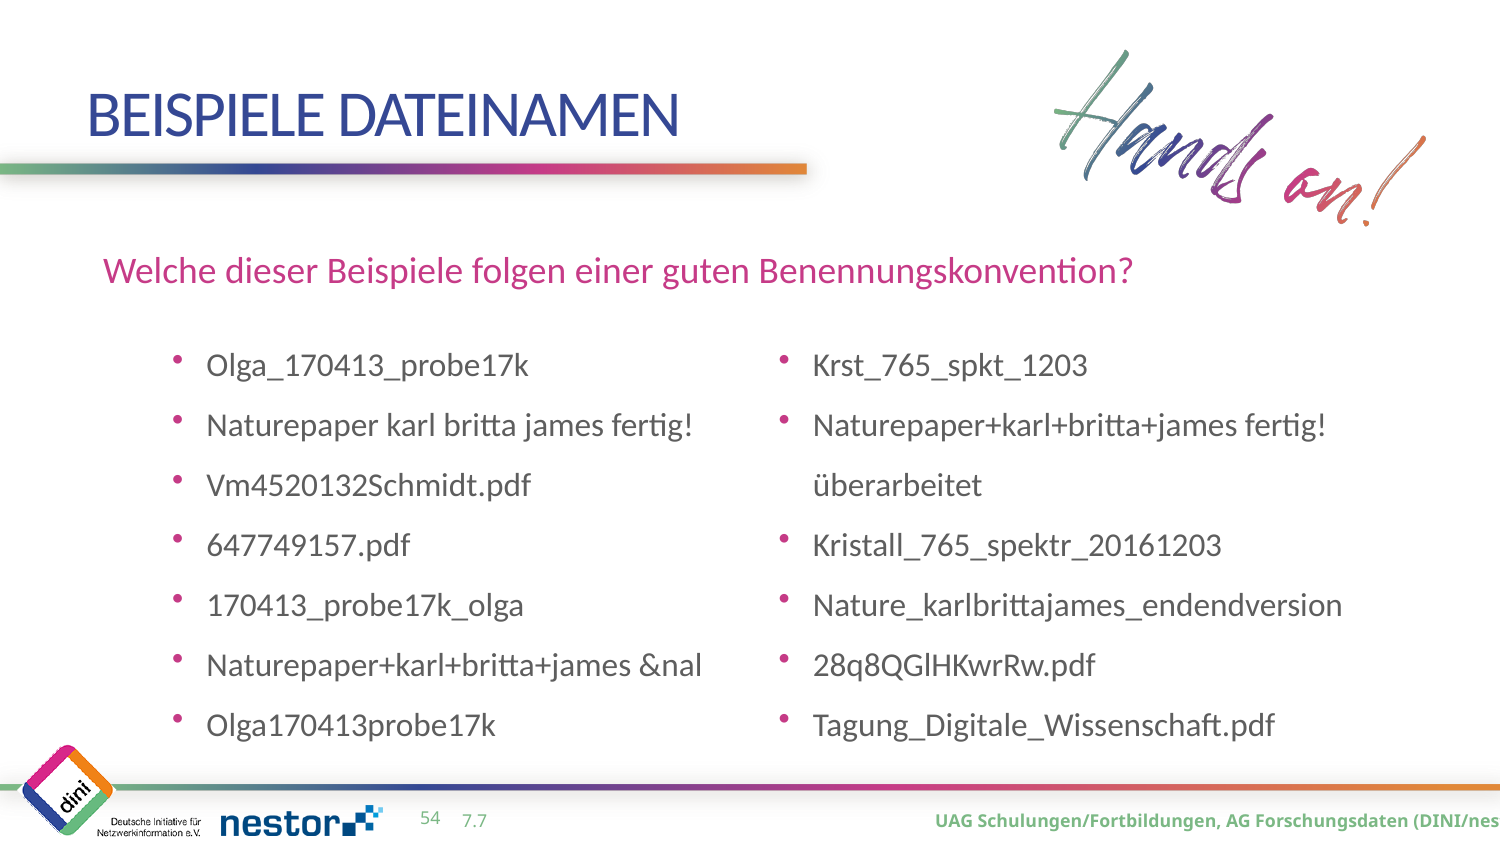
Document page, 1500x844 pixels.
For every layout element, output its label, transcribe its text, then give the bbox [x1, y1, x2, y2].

text_box 7.7 [433, 801, 502, 838]
picture [0, 138, 837, 204]
picture [1423, 817, 1428, 825]
list Olga_170413_probe17k Naturepaper karl britta james fertig! Vm4520132Schmidt.pdf 647749157.pdf 170413_probe17k_olga Naturepaper+karl+britta+james &nal Olga170413probe17k Krst_765_spkt_1203 Naturepaper+karl+britta+james fertig! überarbeitet Kristall_765_spektr_20161203 Nature_karlbrittajames_endendversion 28q8QGlHKwrRw.pdf Tagung_Digitale_Wissenschaft.pdf [157, 316, 1400, 773]
picture [1035, 49, 1426, 238]
picture [0, 731, 1500, 844]
picture [1280, 819, 1289, 825]
slide_number 53 [406, 801, 454, 841]
title Beispiele Dateinamen [77, 61, 1423, 158]
list Welche dieser Beispiele folgen einer guten Benennungskonvention? [88, 238, 1432, 301]
